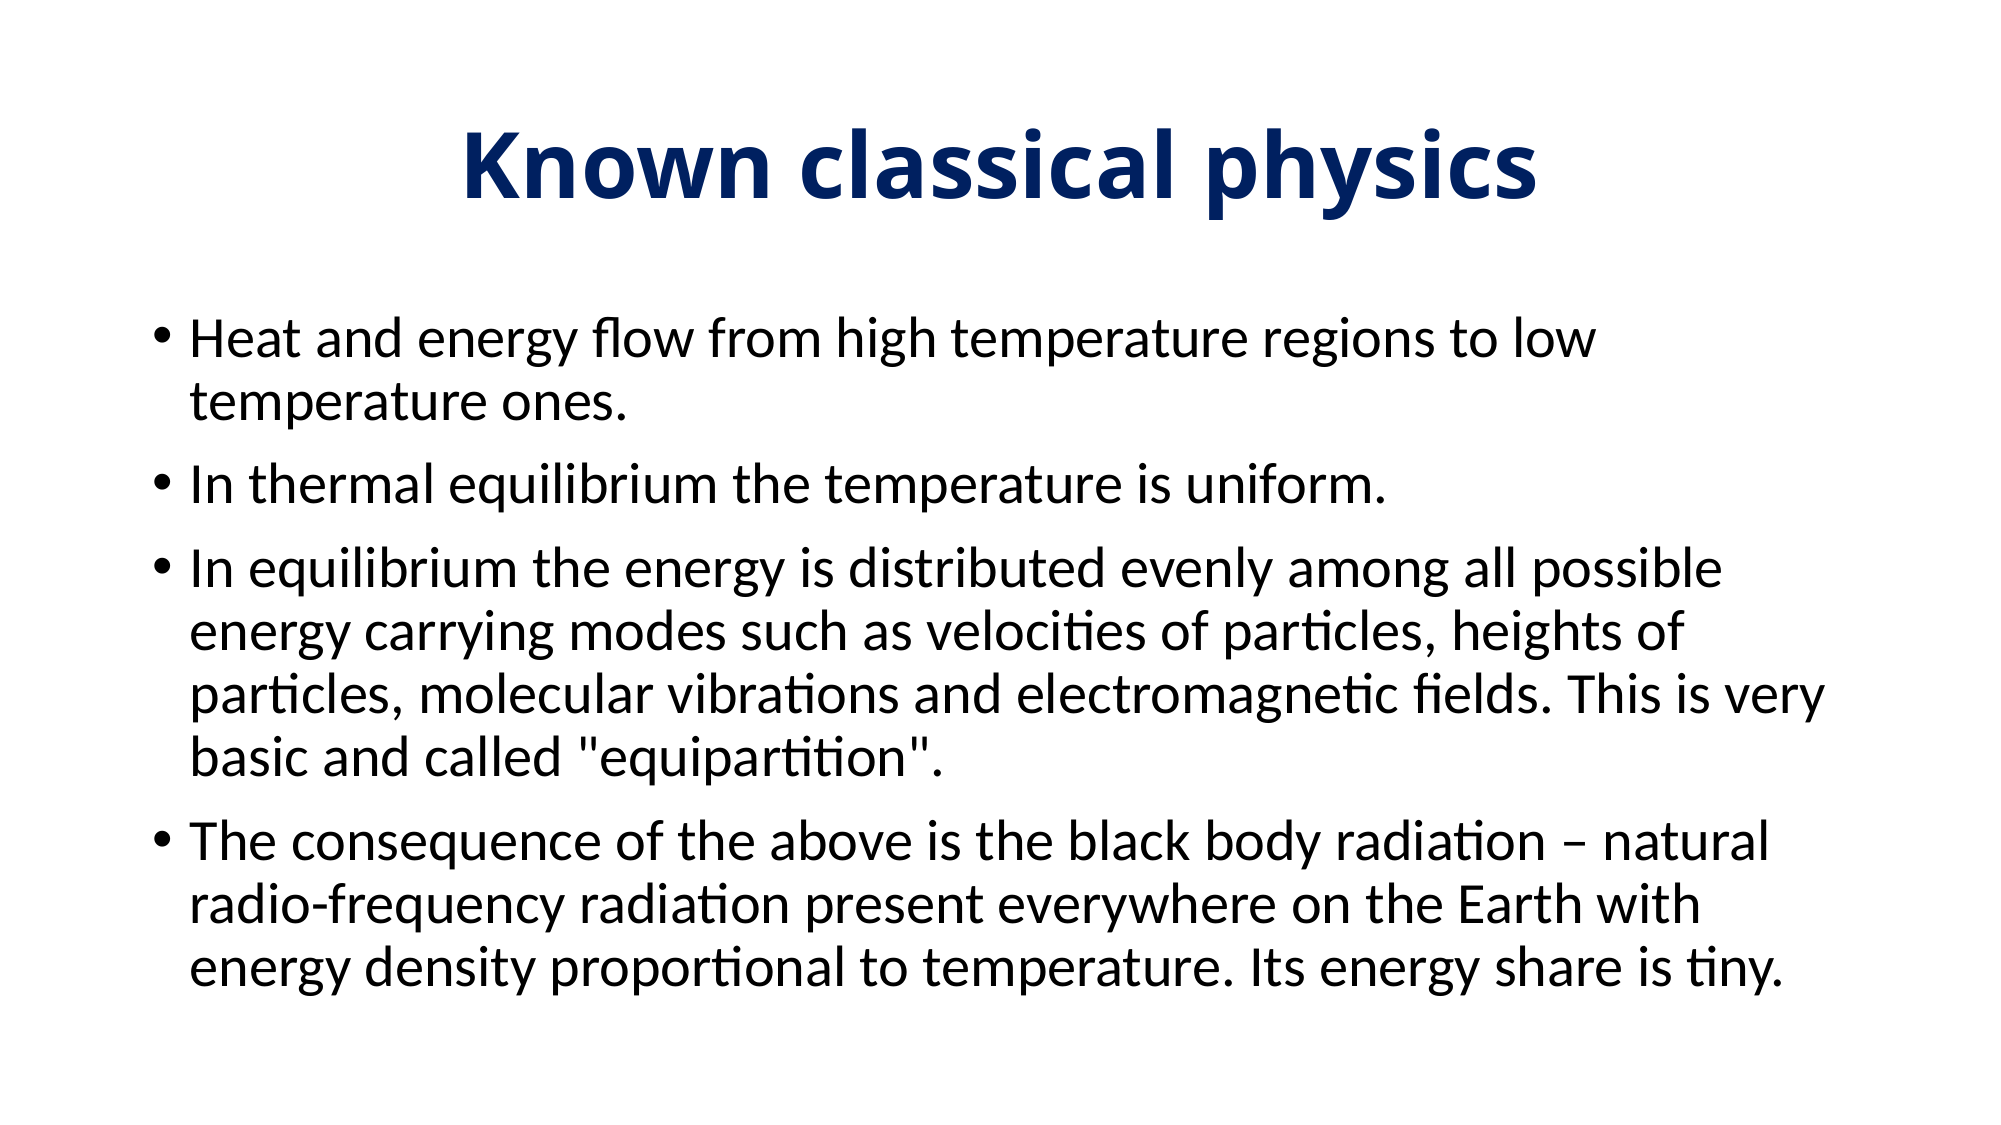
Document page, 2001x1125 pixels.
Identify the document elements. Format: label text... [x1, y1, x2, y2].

list Heat and energy flow from high temperature regions to low temperature ones. In thermal equilibrium the temperature is uniform. In equilibrium the energy is distributed evenly among all possible energy carrying modes such as velocities of particles, heights of particles, molecular vibrations and electromagnetic fields. This is very basic and called "equipartition". The consequence of the above is the black body radiation – natural radio-frequency radiation present everywhere on the Earth with energy density proportional to temperature. Its energy share is tiny. [137, 299, 1863, 1014]
title Known classical physics [137, 59, 1863, 278]
